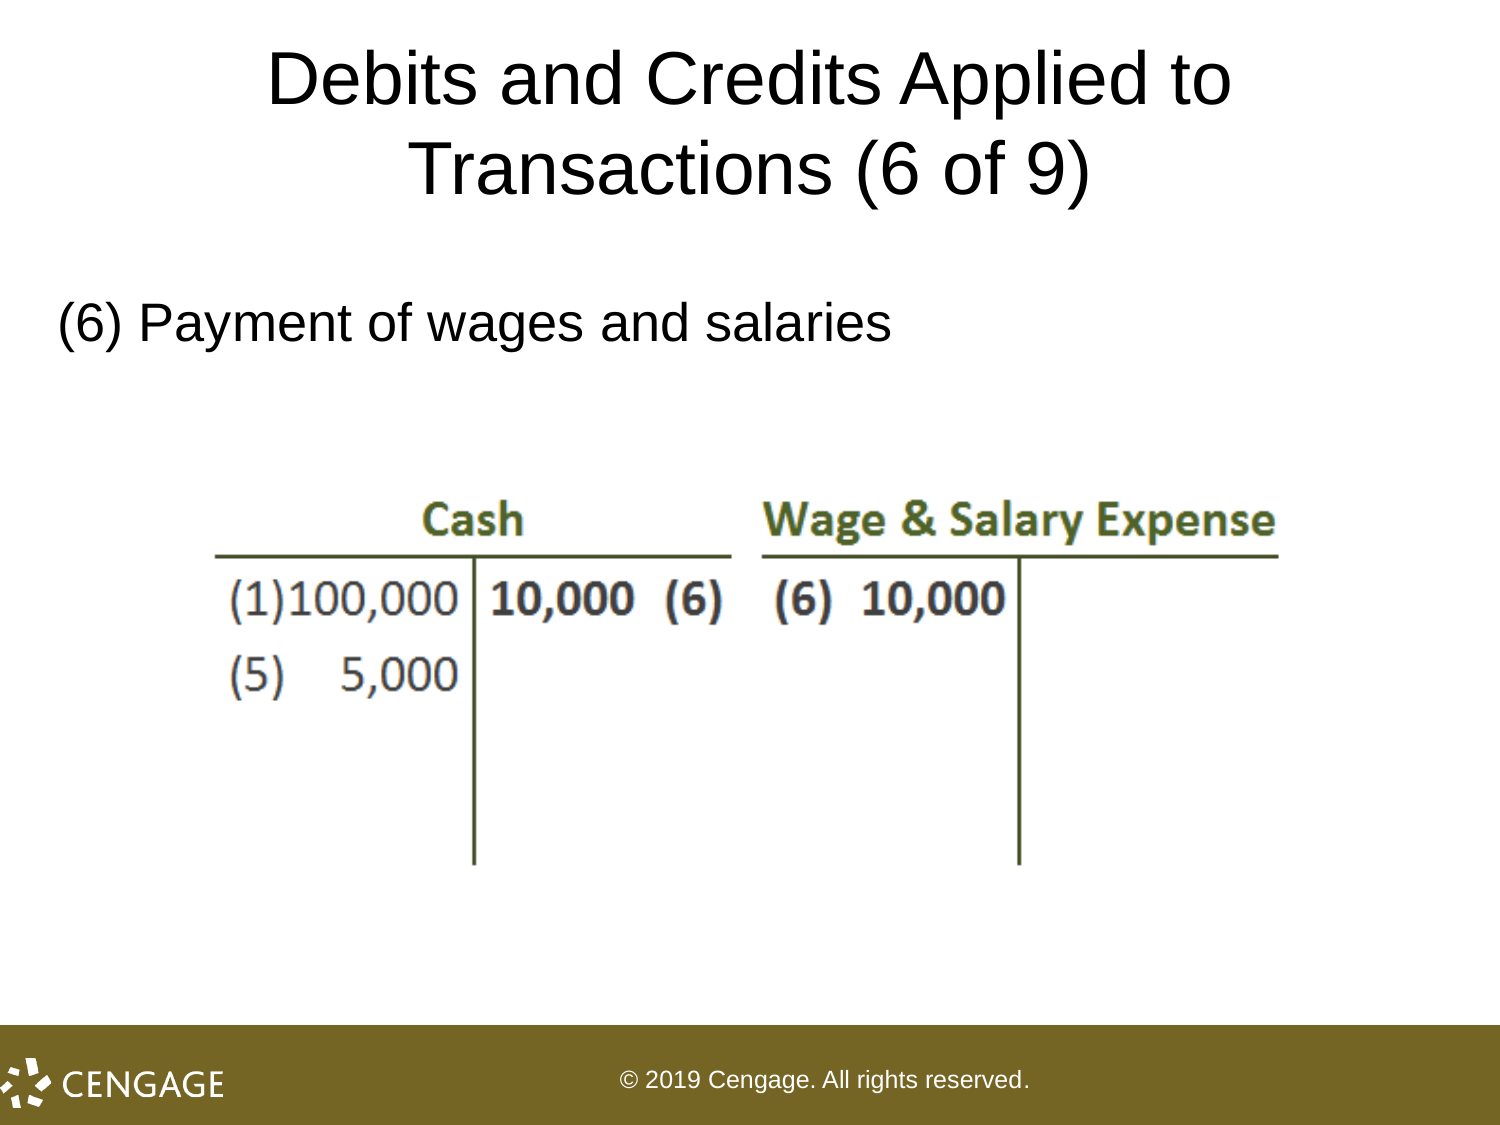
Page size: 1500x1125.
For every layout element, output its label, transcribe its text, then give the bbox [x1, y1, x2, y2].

picture [0, 1058, 223, 1108]
list (6) Payment of wages and salaries [42, 272, 1452, 379]
title Debits and Credits Applied to Transactions (6 of 9) [91, 36, 1410, 202]
picture [204, 487, 1296, 913]
